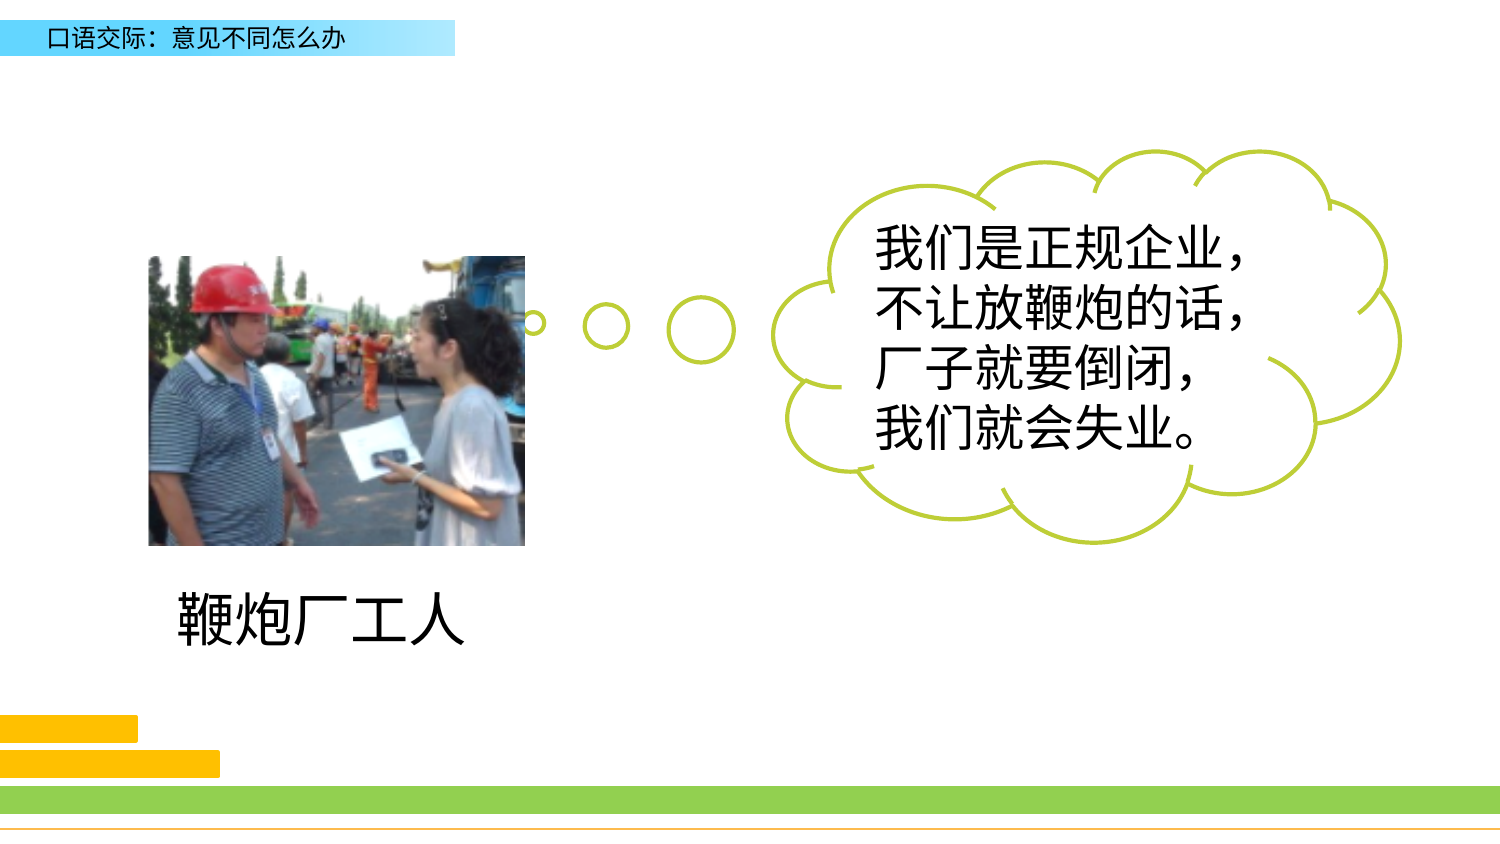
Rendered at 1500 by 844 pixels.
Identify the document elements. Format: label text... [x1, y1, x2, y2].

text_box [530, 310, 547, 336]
text_box 我们是正规企业， 不让放鞭炮的话，厂子就要倒闭，我们就会失业。 [666, 295, 736, 365]
text_box 我们是正规企业， 不让放鞭炮的话，厂子就要倒闭，我们就会失业。 [770, 149, 1403, 545]
text_box 我们是正规企业， 不让放鞭炮的话，厂子就要倒闭，我们就会失业。 [582, 302, 631, 350]
text_box 鞭炮厂工人 [161, 575, 483, 661]
picture [147, 256, 525, 547]
